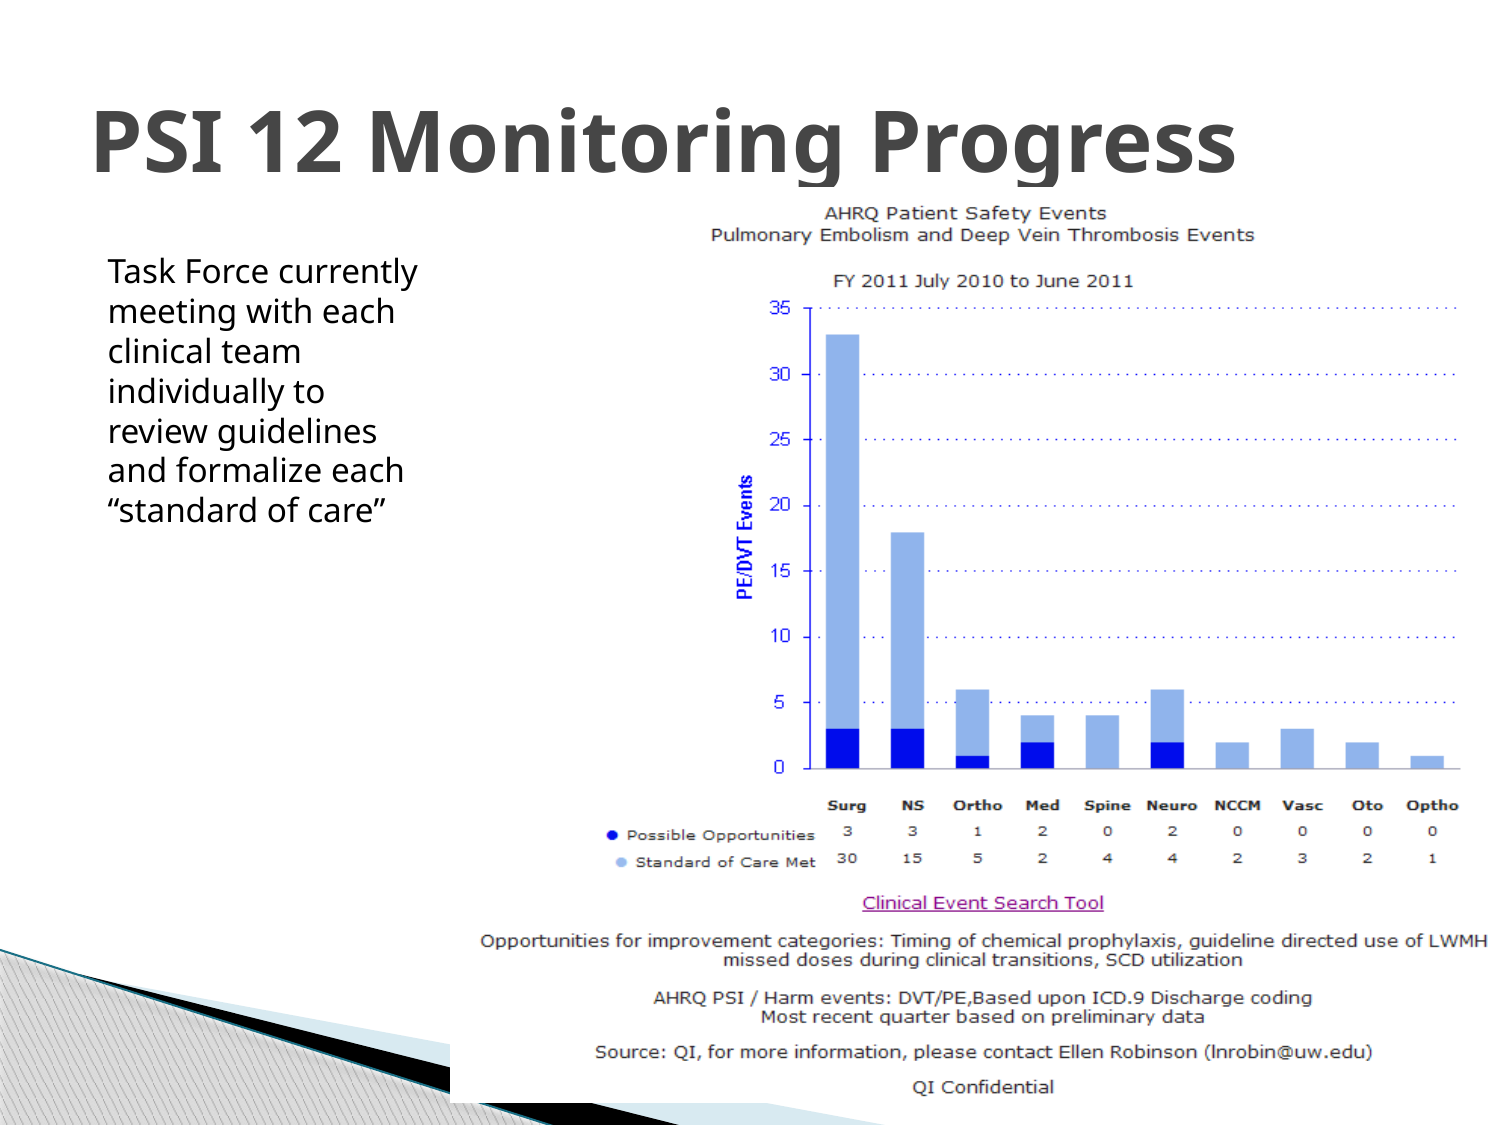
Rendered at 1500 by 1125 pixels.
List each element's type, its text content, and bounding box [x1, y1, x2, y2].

title PSI 12 Monitoring Progress [75, 45, 1425, 233]
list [449, 187, 1500, 1104]
list Task Force currently meeting with each clinical team individually to review guidelines and formalize each “standard of care” [75, 243, 443, 963]
